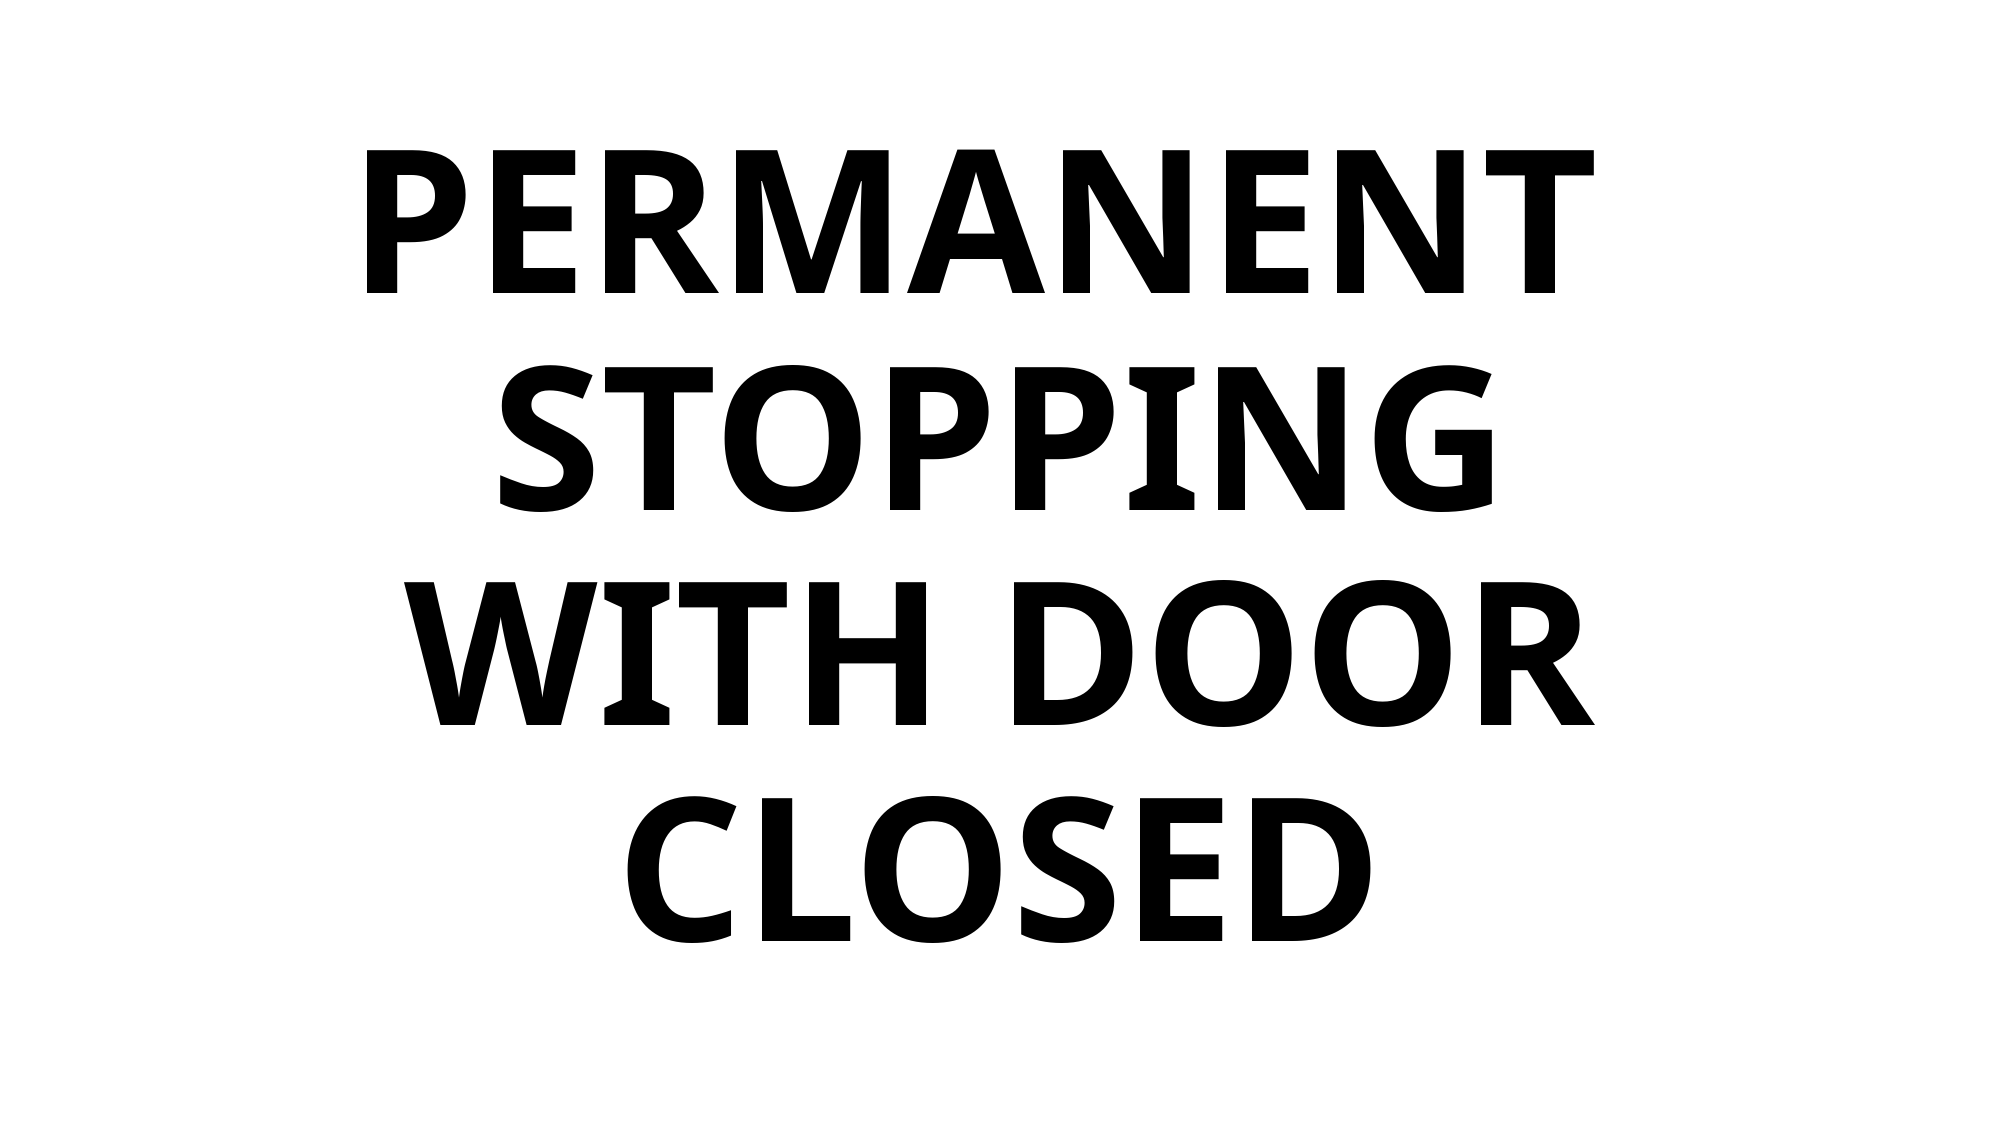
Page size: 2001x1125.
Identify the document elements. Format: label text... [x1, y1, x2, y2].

title PERMANENT STOPPING WITH DOOR CLOSED [137, 59, 1863, 1047]
